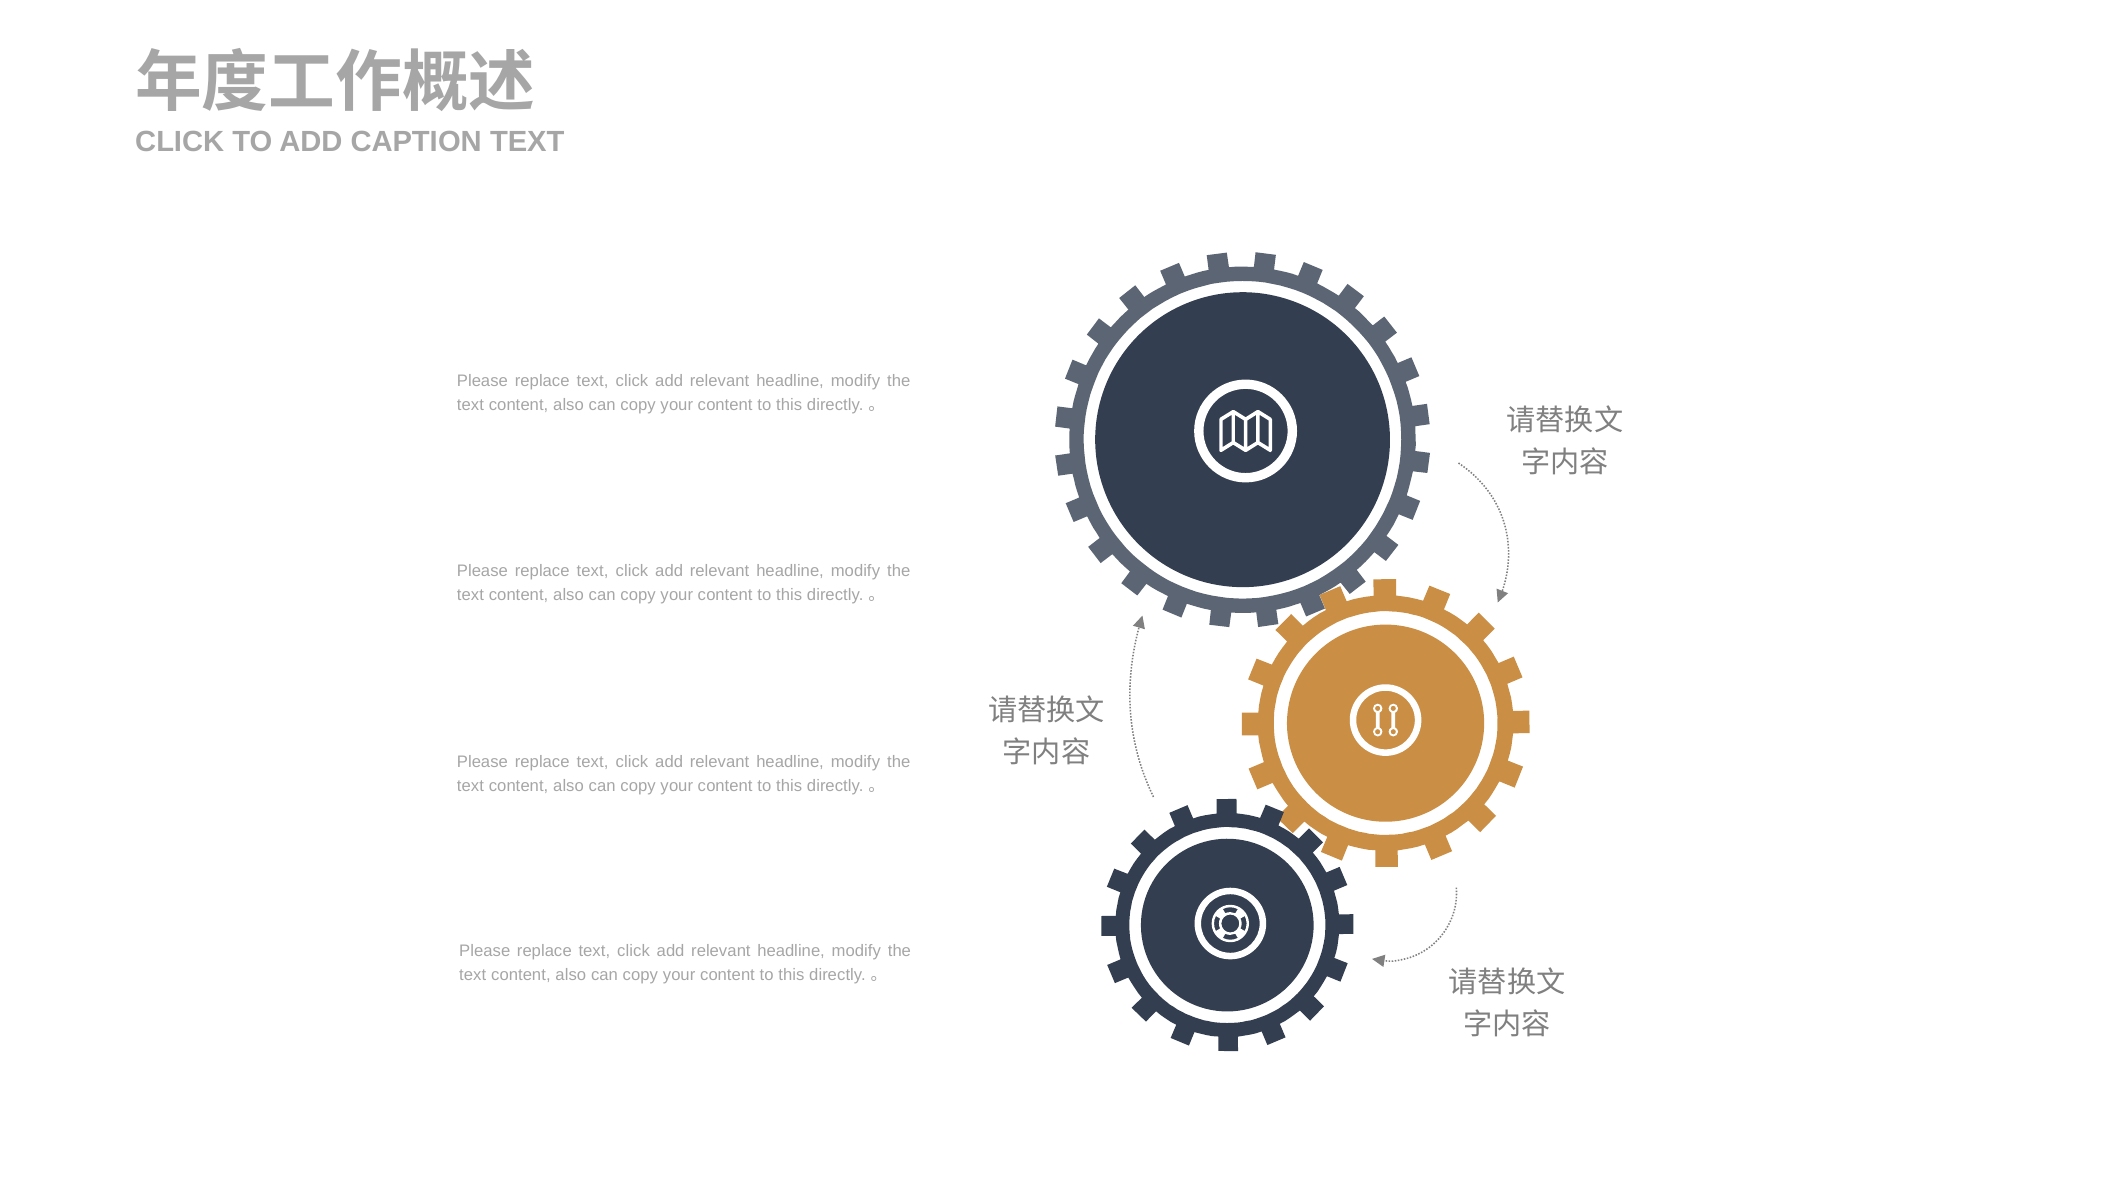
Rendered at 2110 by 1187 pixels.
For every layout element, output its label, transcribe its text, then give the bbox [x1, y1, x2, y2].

text_box Please replace text, click add relevant headline, modify the text content, also can copy your content to this directly.。 [439, 737, 896, 827]
text_box Please replace text, click add relevant headline, modify the text content, also can copy your content to this directly.。 [439, 547, 896, 636]
text_box 年度工作概述 [135, 38, 596, 119]
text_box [1194, 379, 1298, 483]
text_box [1349, 684, 1422, 756]
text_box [1194, 887, 1267, 960]
text_box Please replace text, click add relevant headline, modify the text content, also can copy your content to this directly.。 [444, 928, 939, 991]
text_box CLICK TO ADD CAPTION TEXT [135, 122, 596, 158]
text_box Please replace text, click add relevant headline, modify the text content, also can copy your content to this directly.。 [439, 357, 929, 446]
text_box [896, 368, 1669, 902]
text_box 请替换文字内容 [1425, 947, 1589, 1032]
